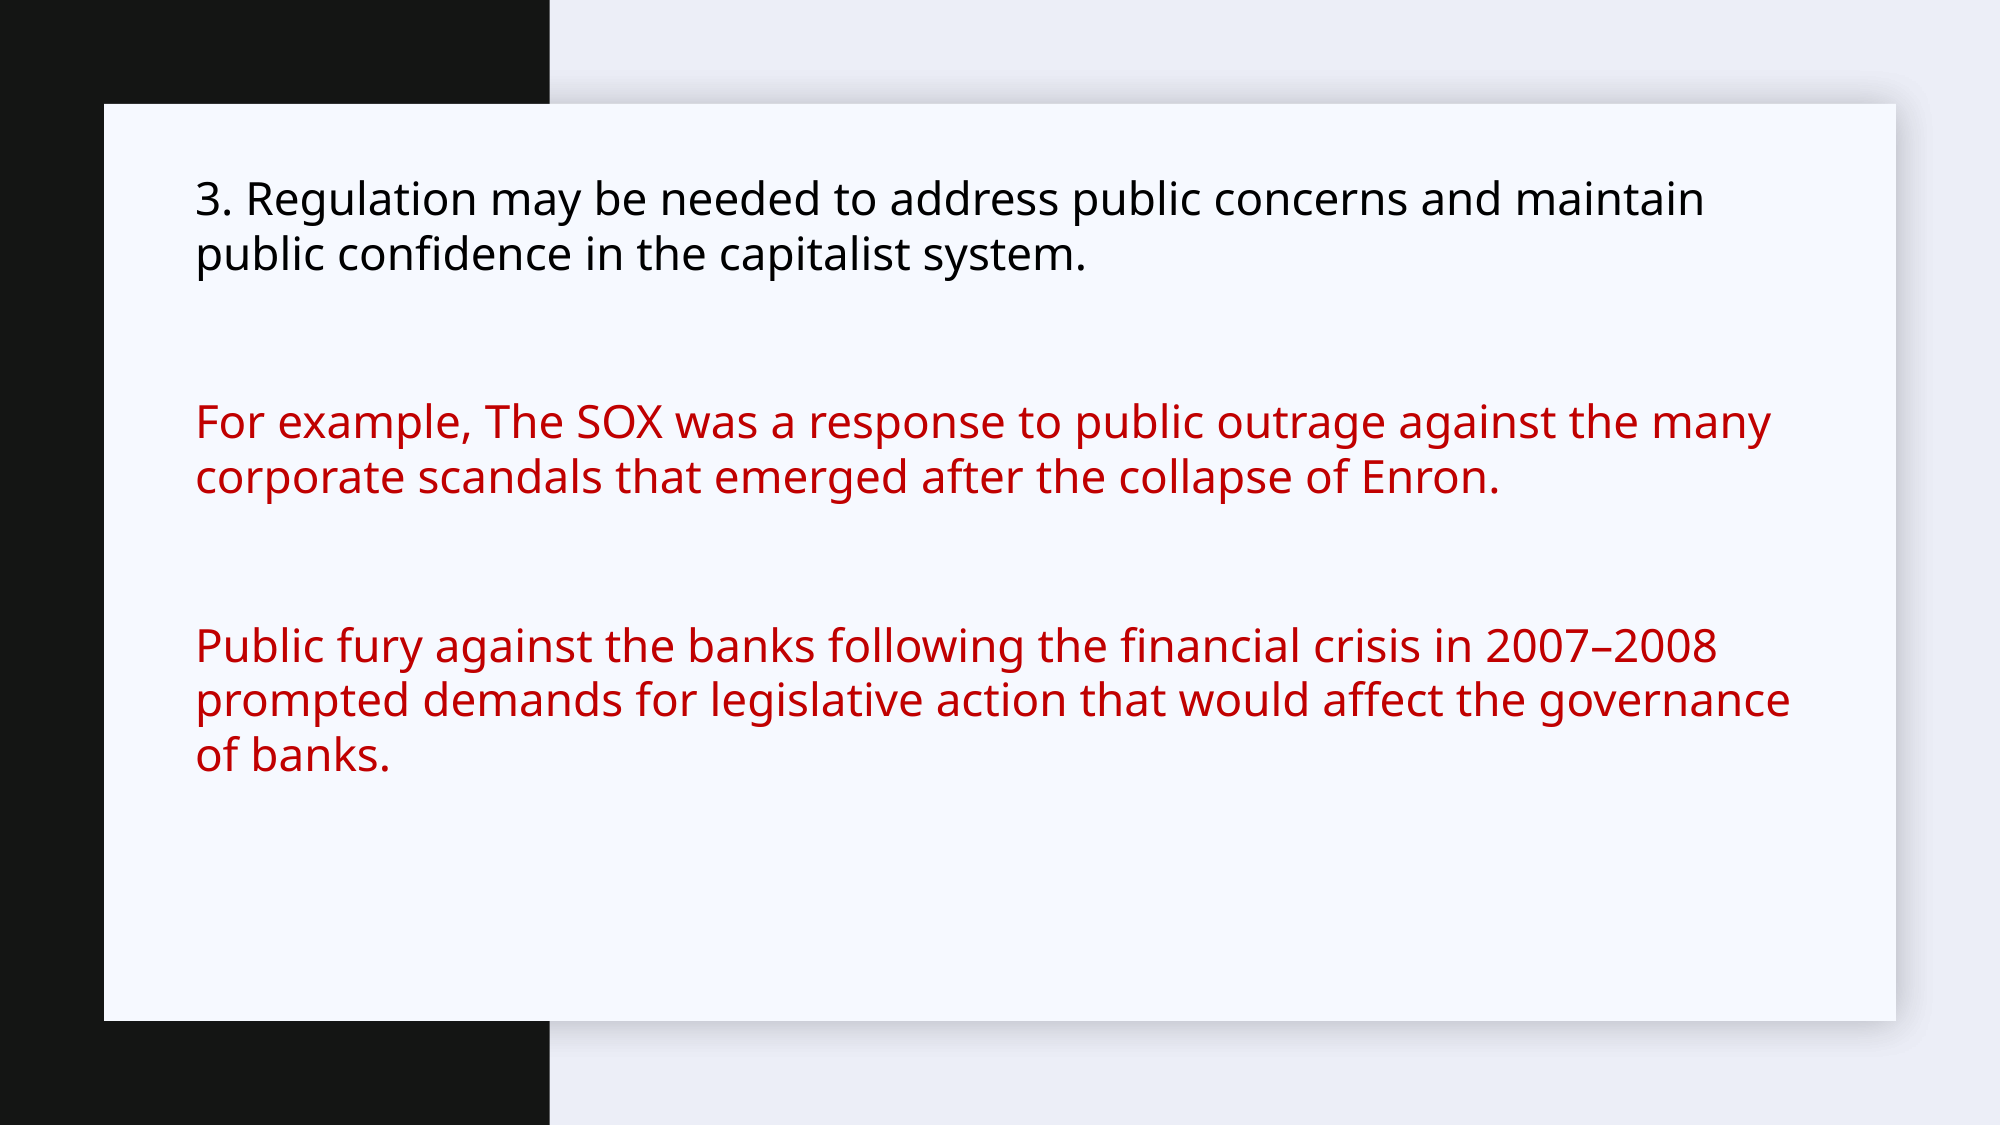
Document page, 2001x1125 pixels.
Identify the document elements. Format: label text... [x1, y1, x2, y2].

list 3. Regulation may be needed to address public concerns and maintain public confidence in the capitalist system. For example, The SOX was a response to public outrage against the many corporate scandals that emerged after the collapse of Enron. Public fury against the banks following the financial crisis in 2007–2008 prompted demands for legislative action that would affect the governance of banks. [180, 162, 1830, 963]
